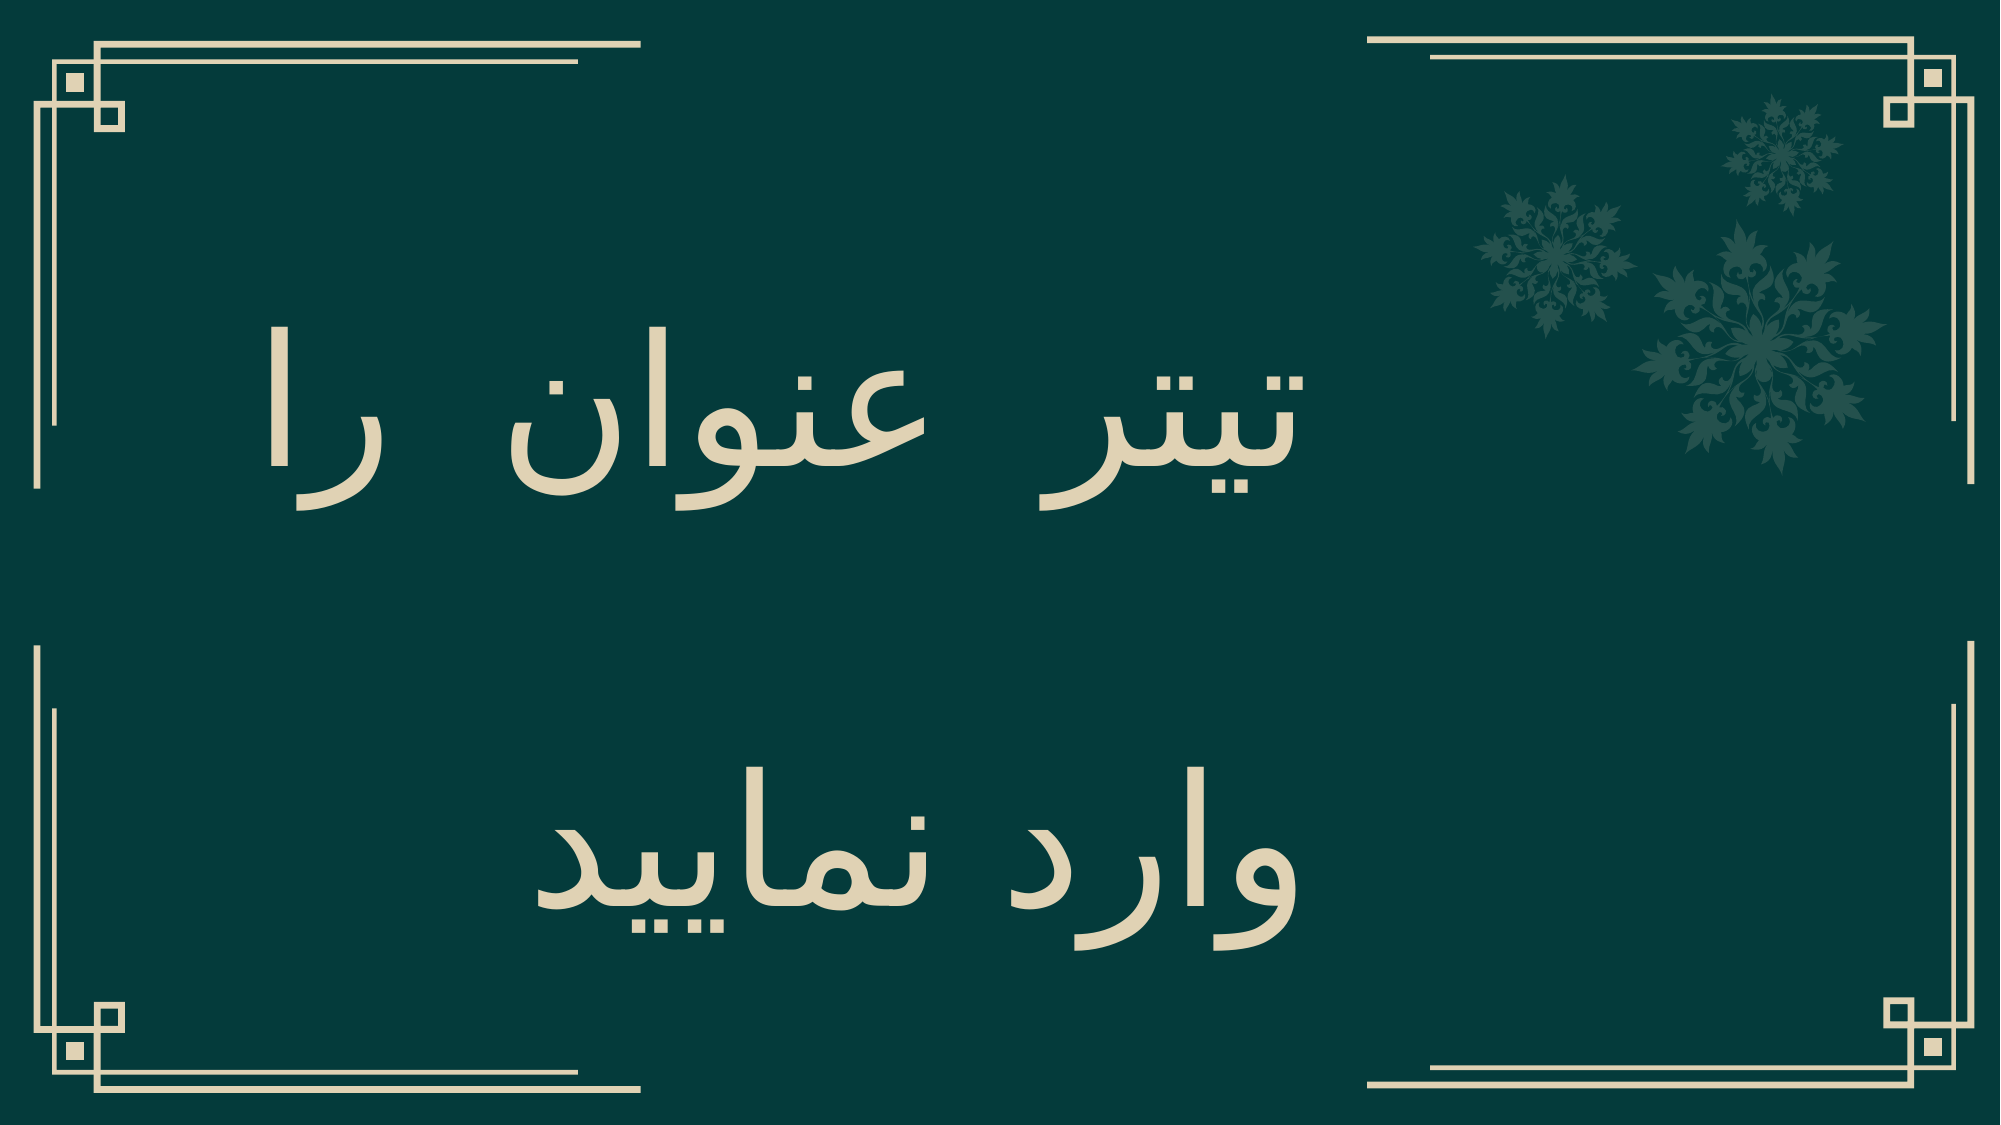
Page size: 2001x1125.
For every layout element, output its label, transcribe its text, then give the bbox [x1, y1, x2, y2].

text_box تیتر عنوان را وارد نمایید [192, 55, 1326, 951]
